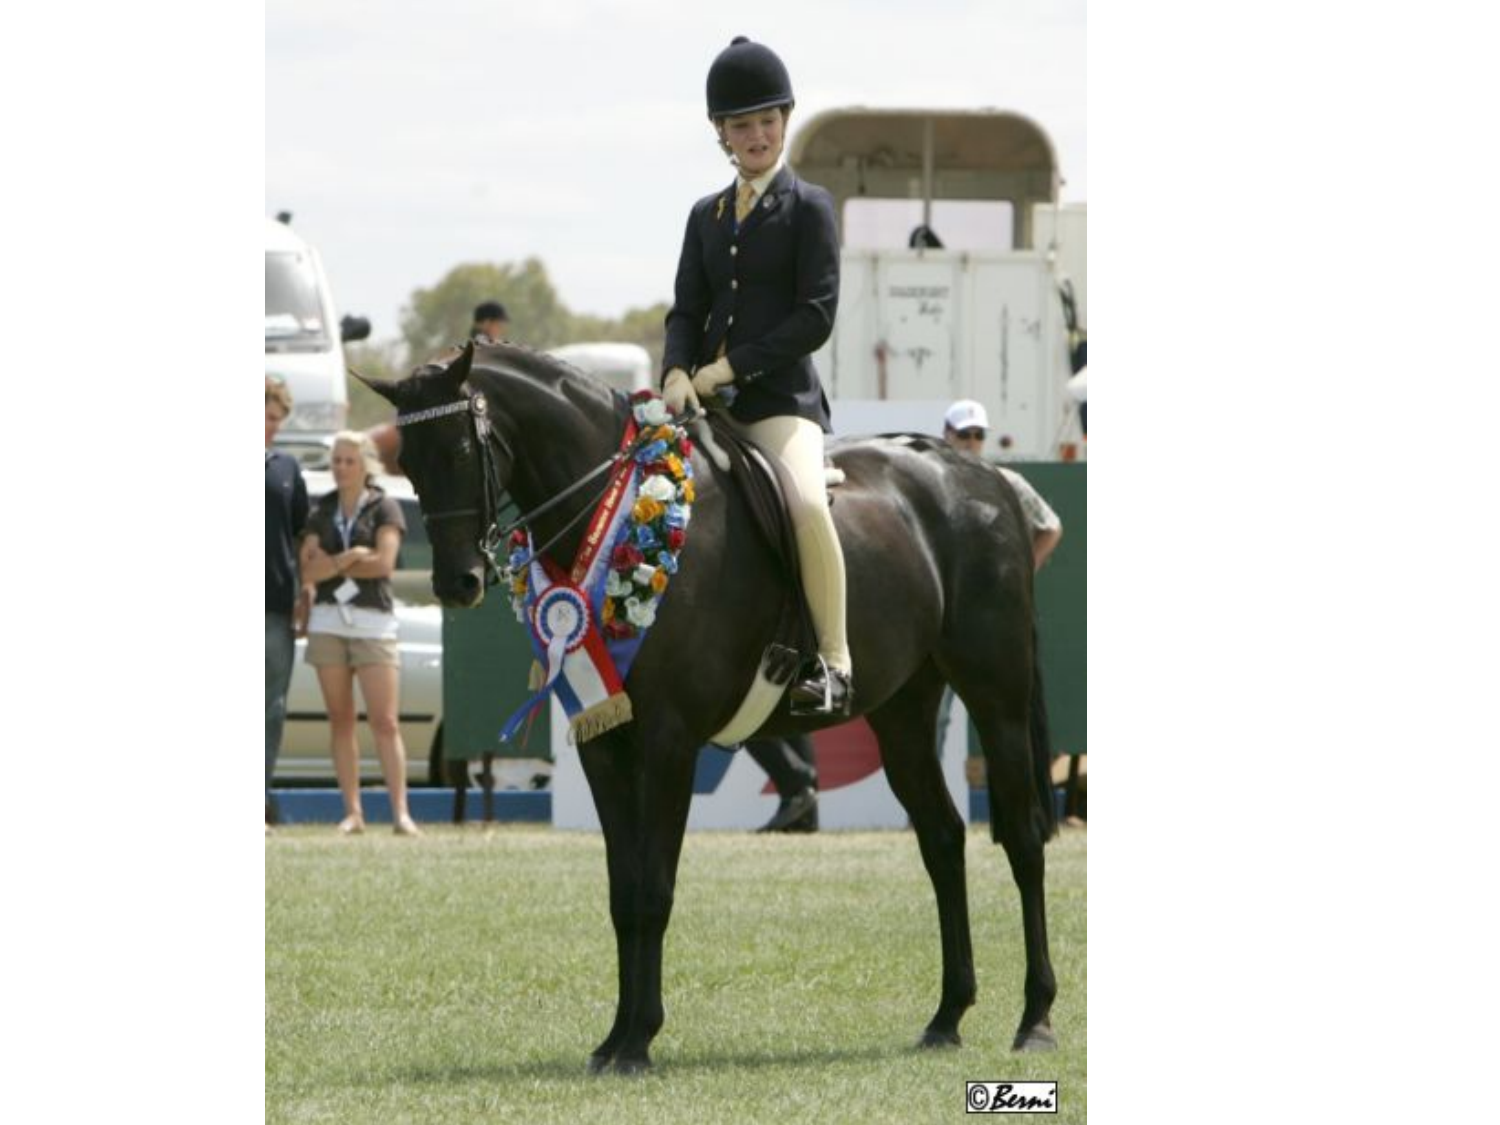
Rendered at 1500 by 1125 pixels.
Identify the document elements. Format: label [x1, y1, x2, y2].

picture [265, 0, 1087, 1125]
